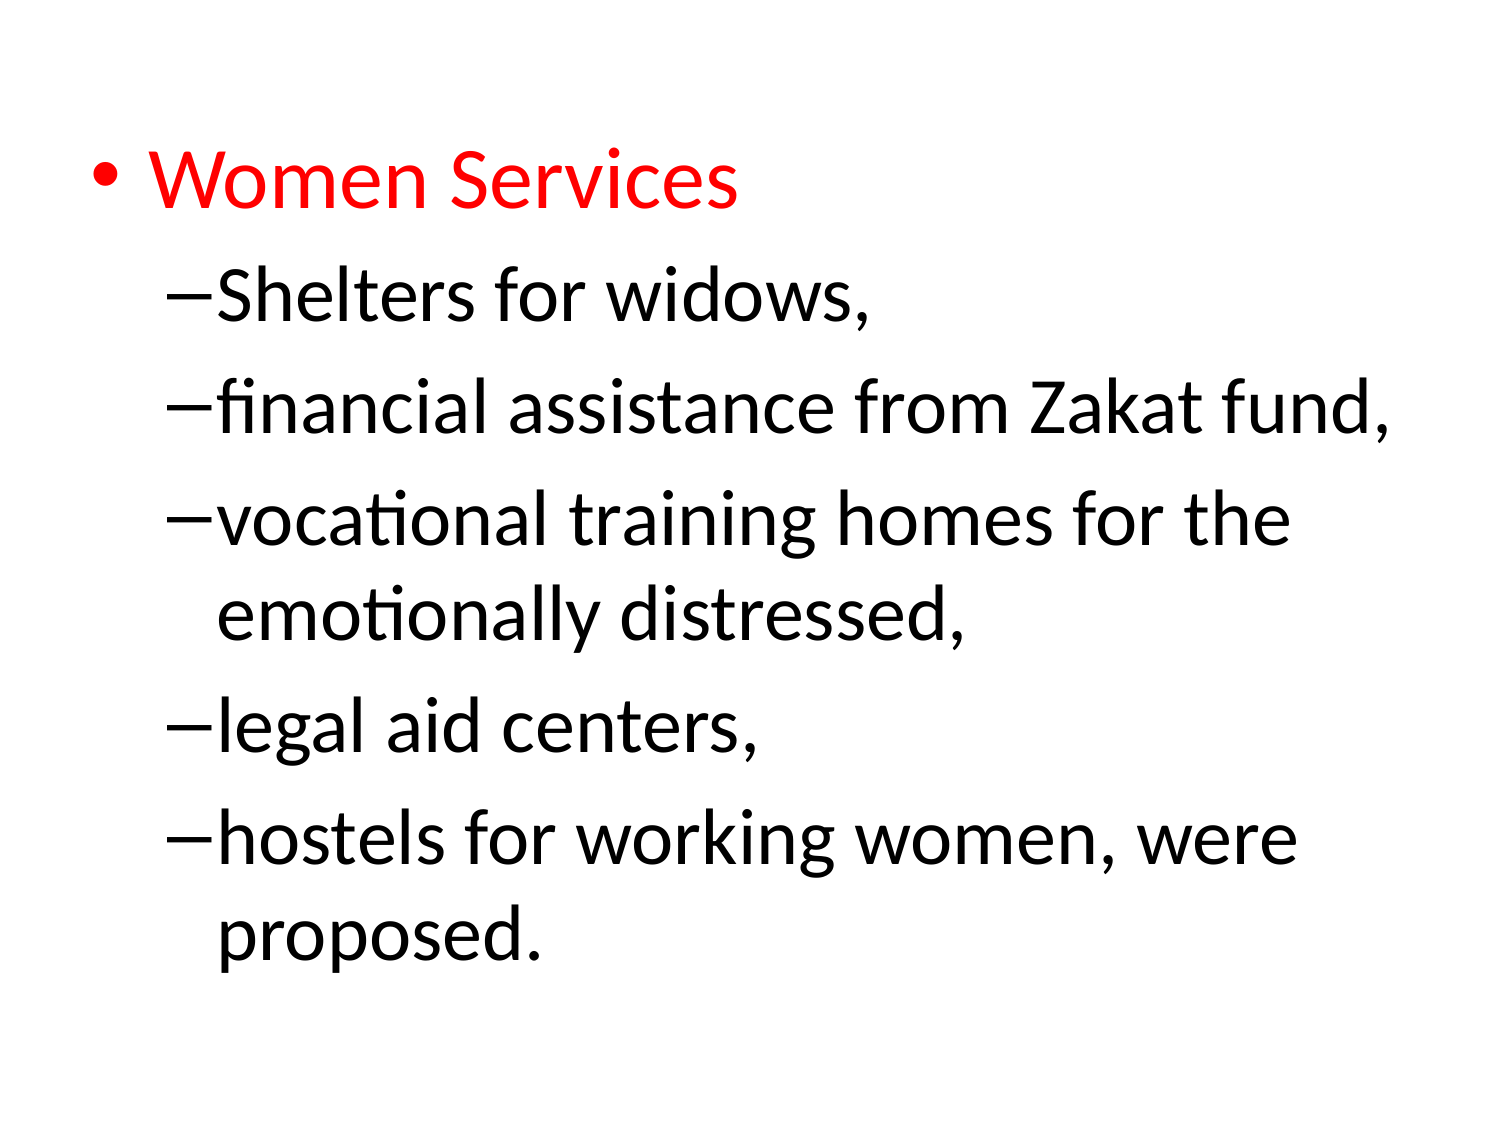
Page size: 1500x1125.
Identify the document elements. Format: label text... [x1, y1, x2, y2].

list Women Services Shelters for widows, financial assistance from Zakat fund, vocational training homes for the emotionally distressed, legal aid centers, hostels for working women, were proposed. [75, 112, 1425, 1000]
